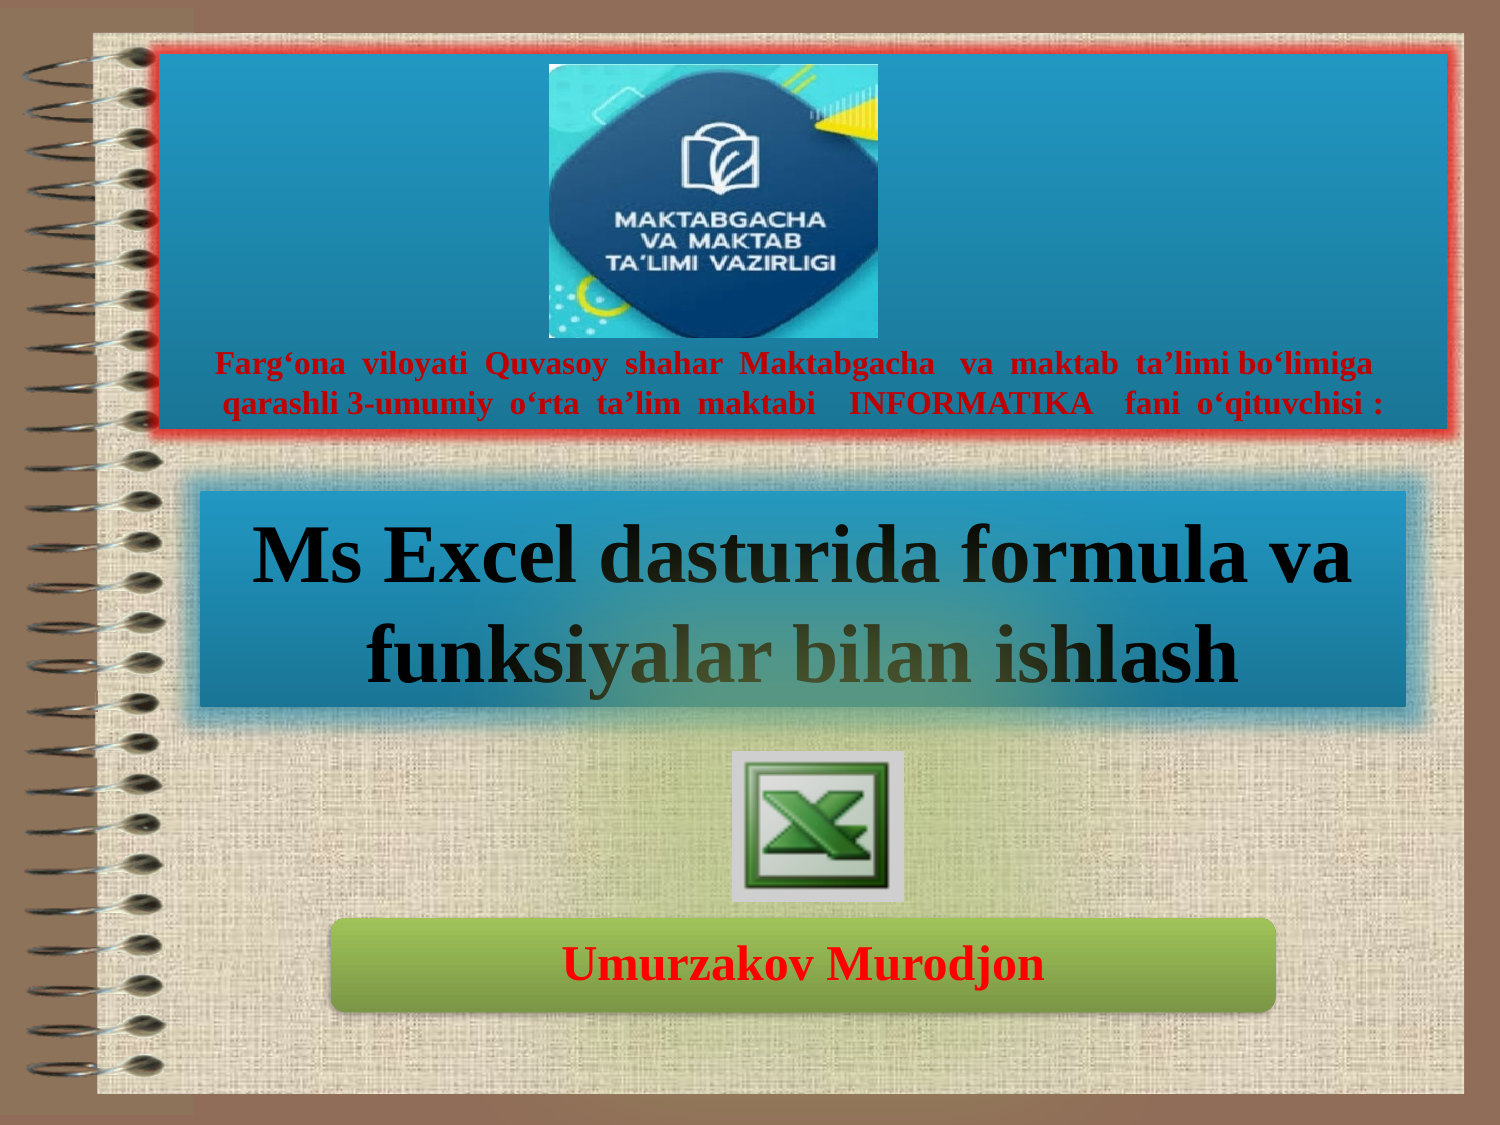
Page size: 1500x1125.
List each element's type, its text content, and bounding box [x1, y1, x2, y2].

text_box Ms Excel dasturida formula va funksiyalar bilan ishlash [200, 491, 1406, 707]
picture [0, 8, 1465, 1115]
text_box Farg‘ona viloyati Quvasoy shahar Maktabgacha va maktab ta’limi bo‘limiga qarashli 3-umumiy o‘rta ta’lim maktabi INFORMATIKA fani o‘qituvchisi : [159, 54, 1447, 429]
text_box Umurzakov Murodjon [330, 917, 1276, 1013]
picture [732, 751, 904, 903]
